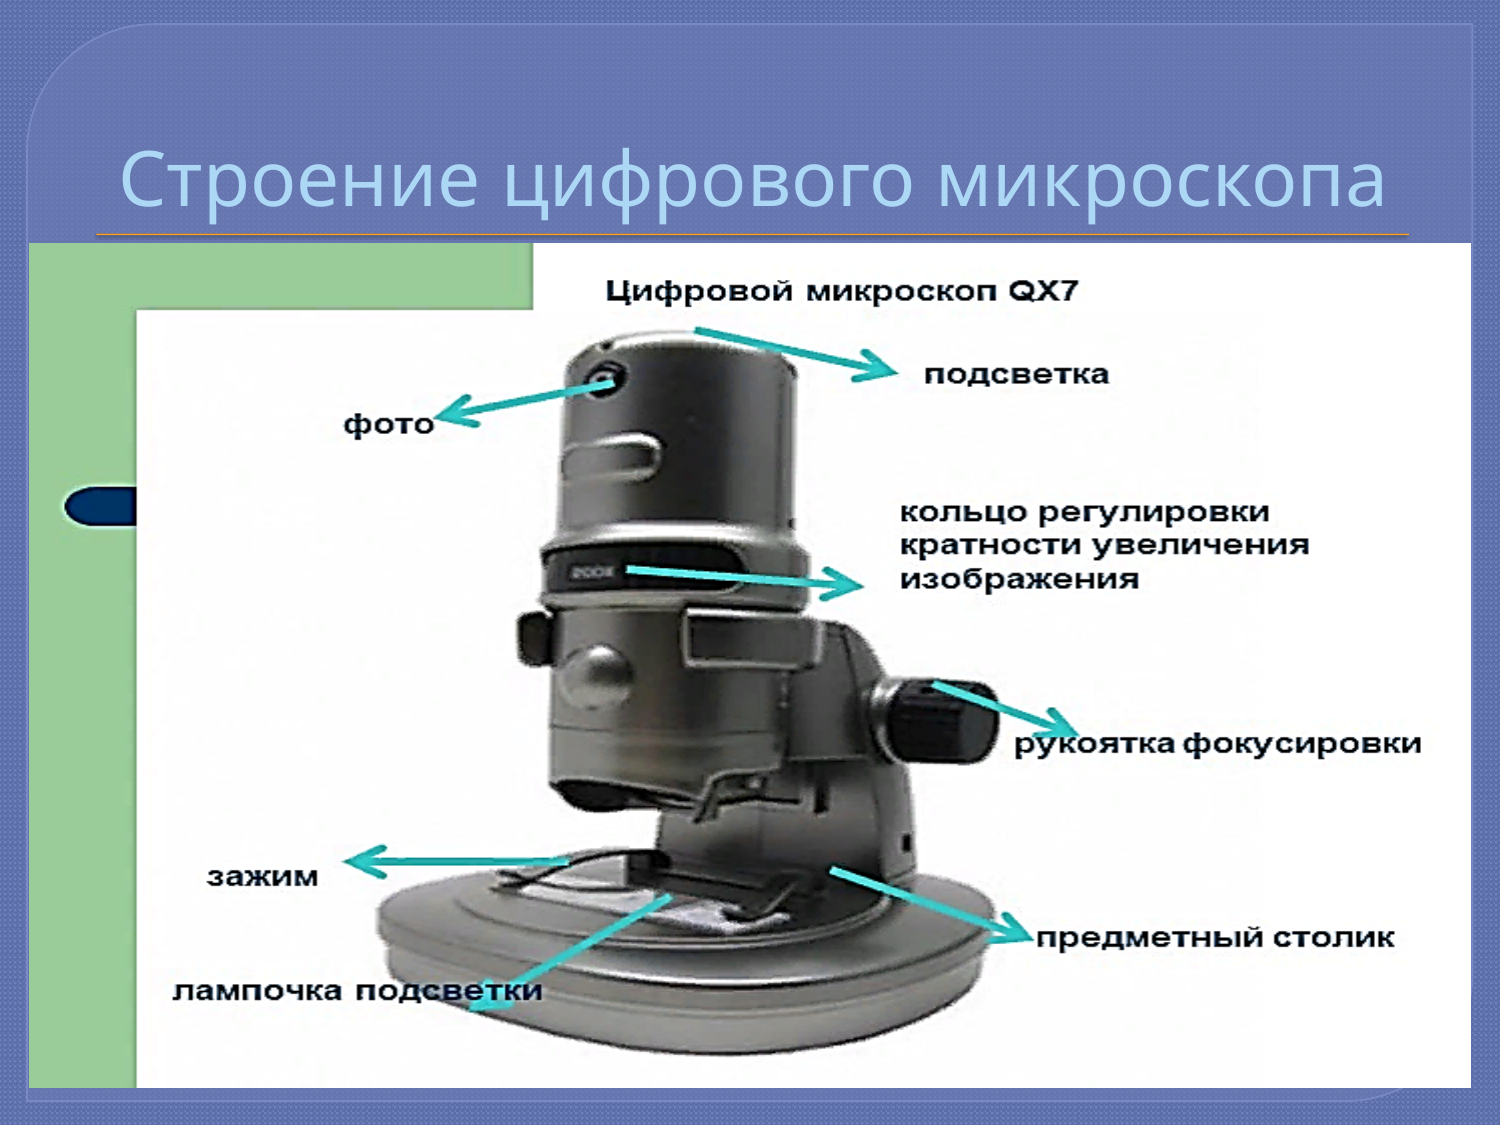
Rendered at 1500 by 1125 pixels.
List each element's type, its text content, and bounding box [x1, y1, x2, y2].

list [29, 243, 1471, 1089]
title Строение цифрового микроскопа [75, 41, 1425, 230]
